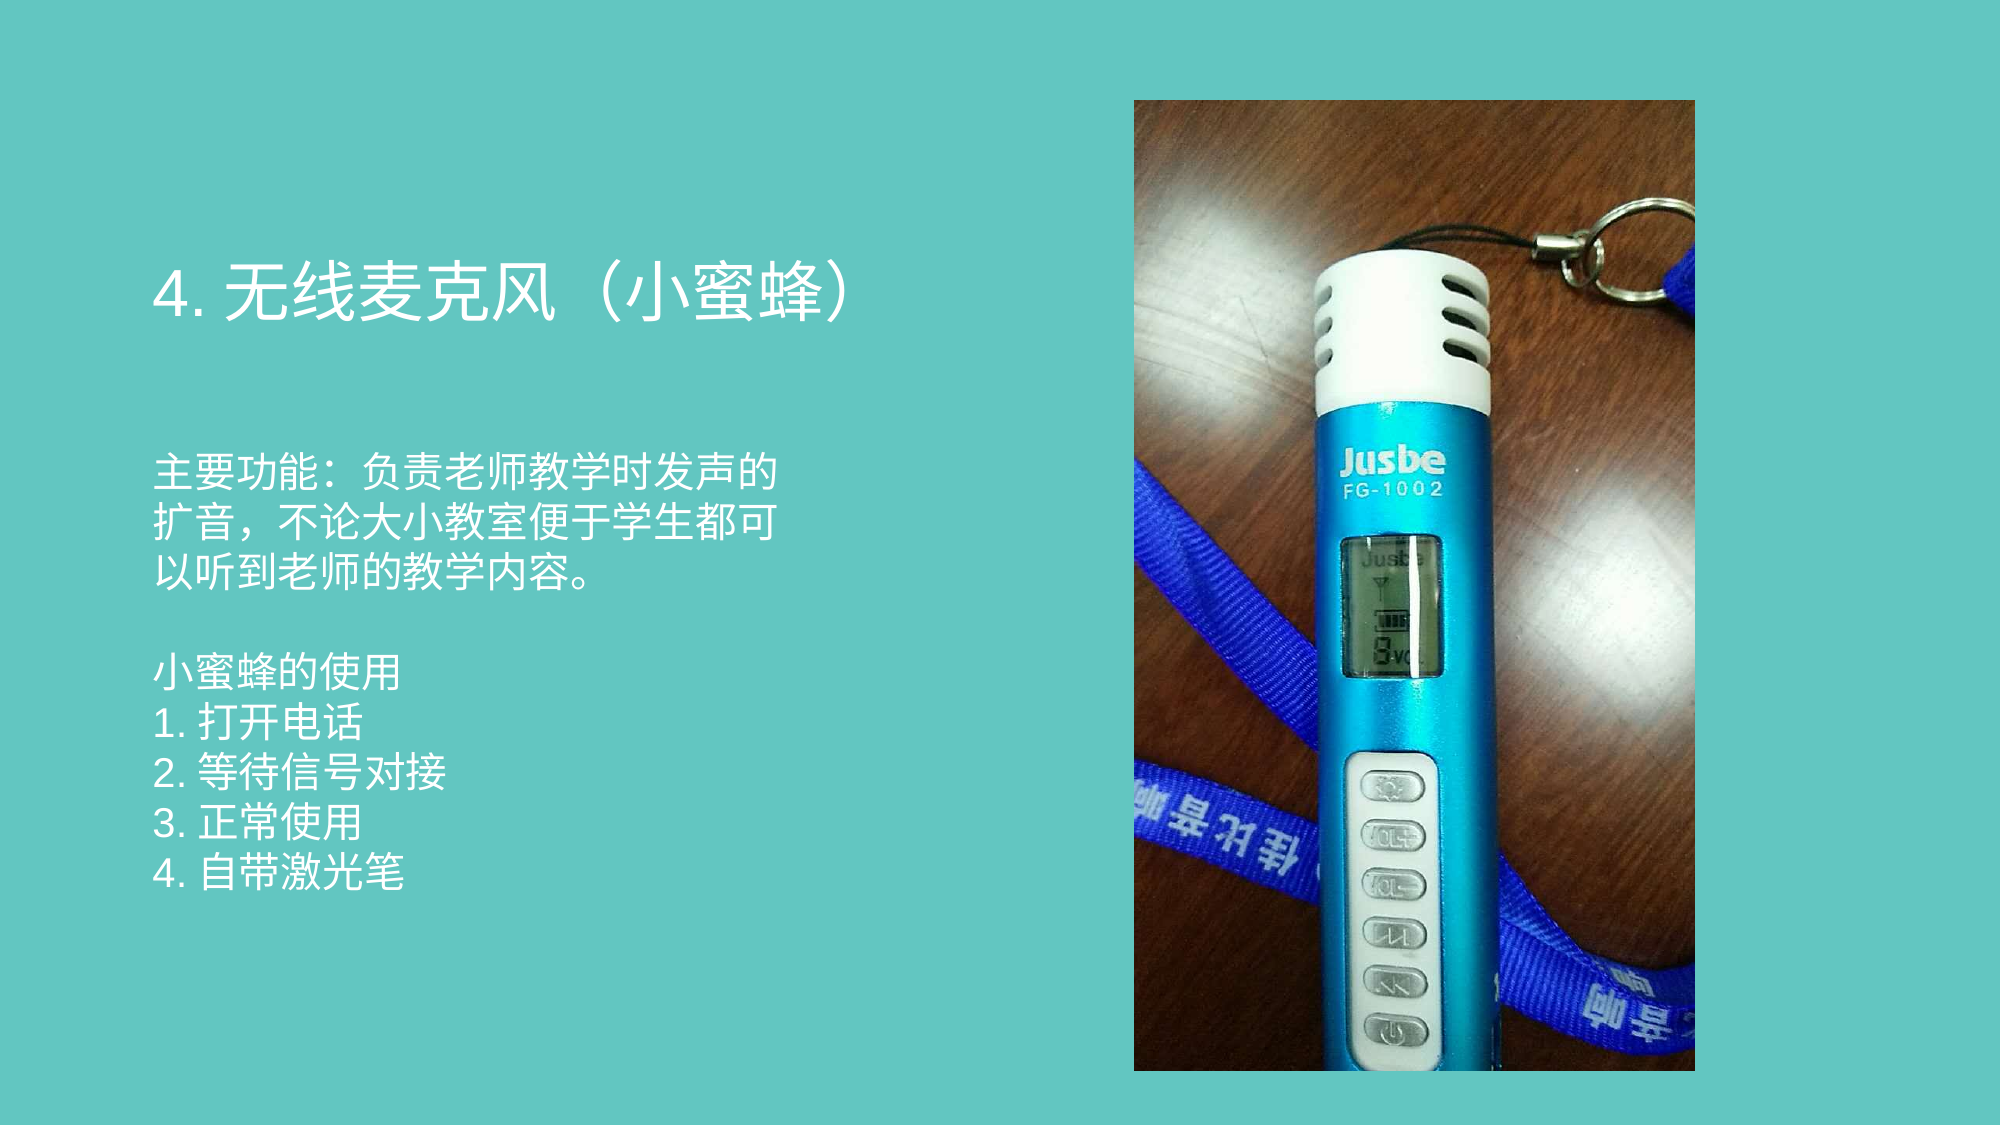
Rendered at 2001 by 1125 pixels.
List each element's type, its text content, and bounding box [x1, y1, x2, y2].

picture [1134, 100, 1695, 1071]
text_box 4.无线麦克风（小蜜蜂） [137, 74, 979, 338]
text_box 主要功能：负责老师教学时发声的扩音，不论大小教室便于学生都可以听到老师的教学内容。 小蜜蜂的使用 1.打开电话 2.等待信号对接 3.正常使用 4.自带激光笔 [137, 337, 821, 964]
